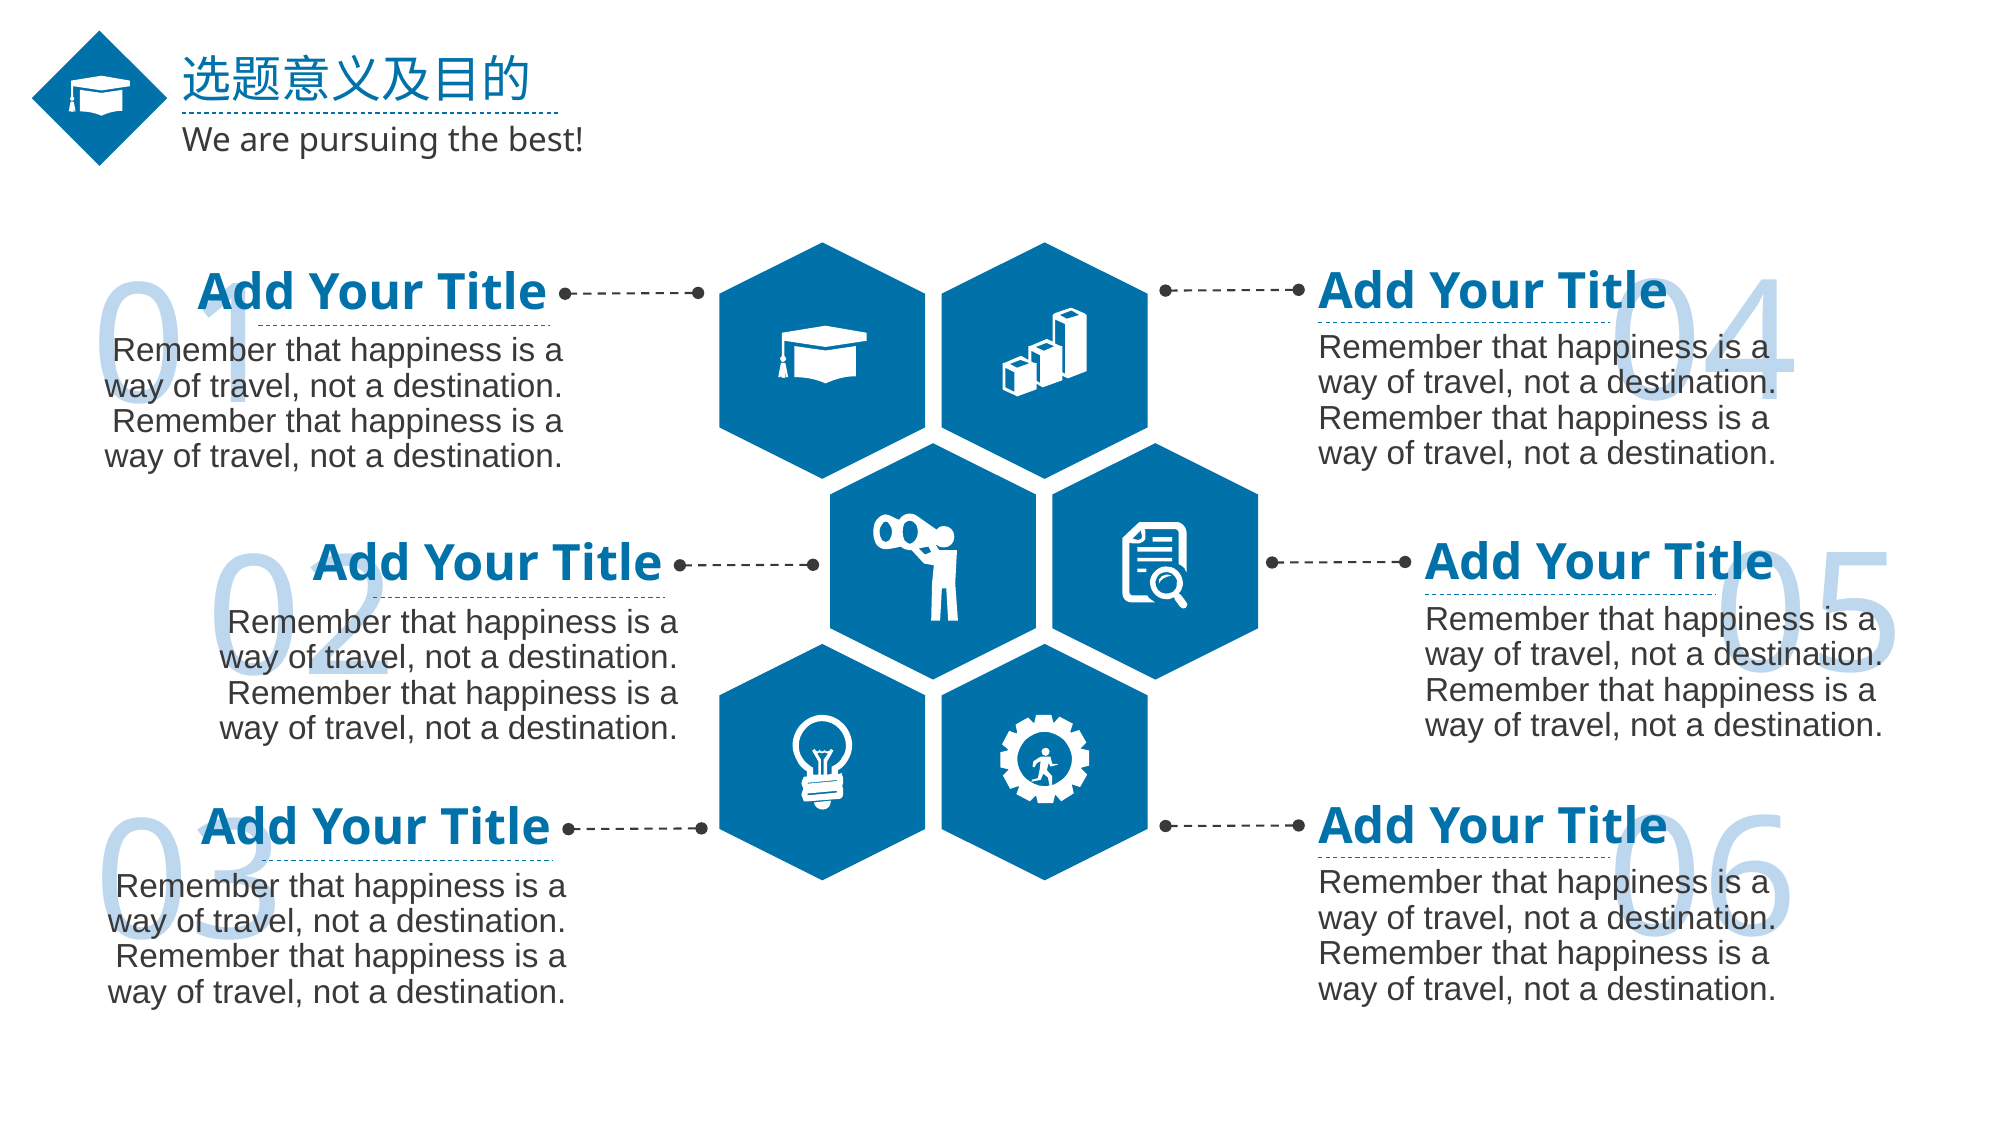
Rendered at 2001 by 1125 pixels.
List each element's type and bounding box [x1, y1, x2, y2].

text_box [941, 643, 1148, 881]
text_box [1052, 443, 1259, 680]
text_box [37, 228, 699, 484]
text_box [941, 242, 1148, 479]
text_box [1165, 760, 1822, 1017]
text_box [1272, 497, 1928, 753]
text_box [719, 242, 926, 479]
text_box [1165, 225, 1822, 481]
text_box [830, 443, 1036, 680]
text_box [719, 643, 926, 881]
text_box [31, 30, 673, 166]
text_box [152, 500, 813, 756]
text_box [40, 763, 702, 1020]
